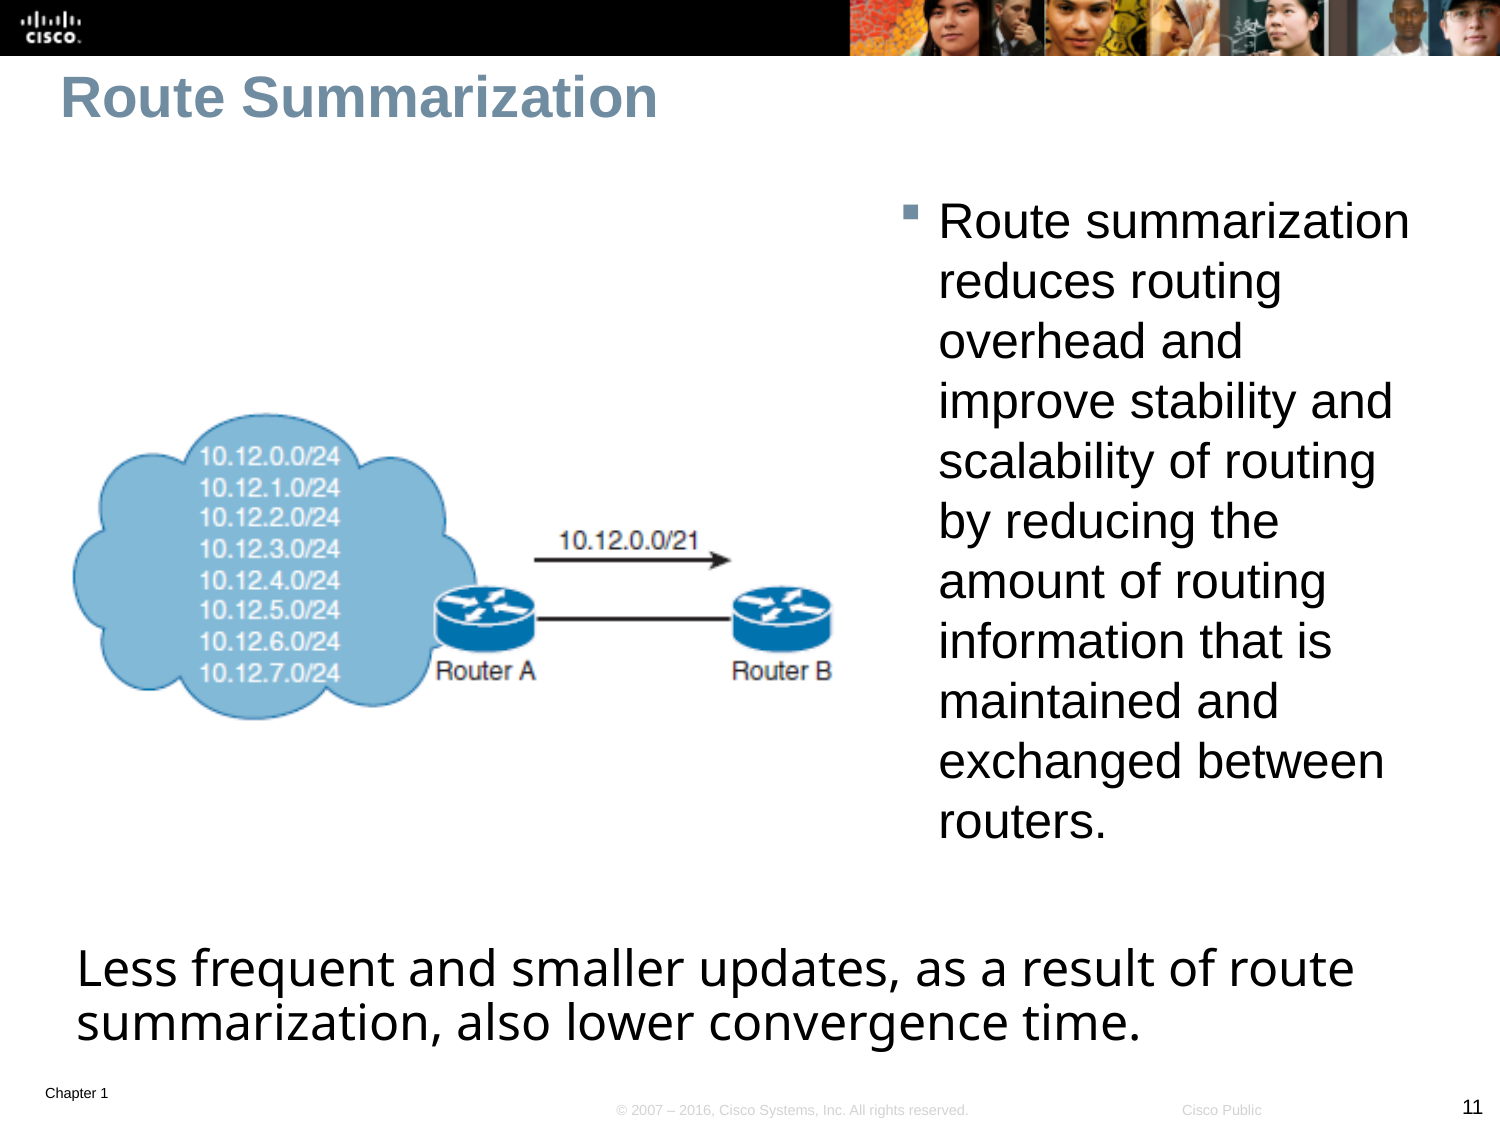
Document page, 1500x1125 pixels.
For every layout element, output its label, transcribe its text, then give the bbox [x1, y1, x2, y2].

title Route Summarization [45, 59, 1444, 182]
picture [61, 390, 887, 727]
picture [0, 0, 1500, 56]
list Route summarization reduces routing overhead and improve stability and scalability of routing by reducing the amount of routing information that is maintained and exchanged between routers. [885, 181, 1444, 857]
text_box Less frequent and smaller updates, as a result of route summarization, also lower convergence time. [61, 935, 1444, 1059]
